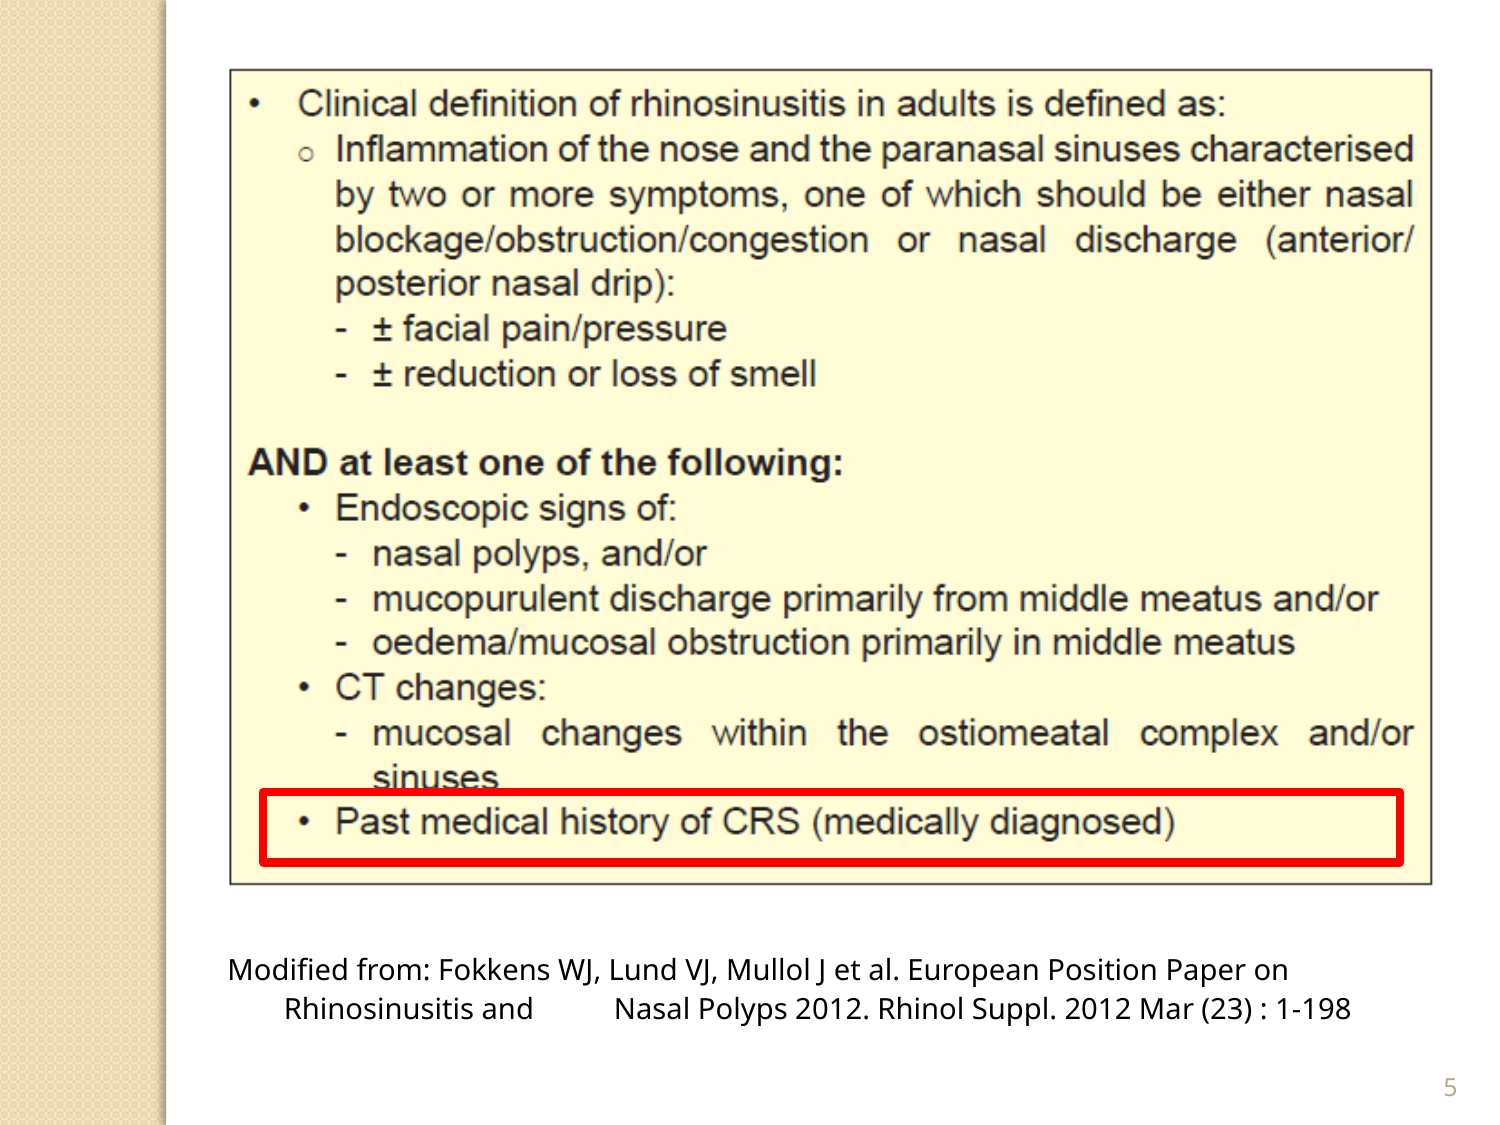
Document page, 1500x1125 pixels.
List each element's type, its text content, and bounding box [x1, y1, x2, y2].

slide_number 5 [1413, 1034, 1488, 1113]
picture [228, 63, 1438, 889]
text_box Modified from: Fokkens WJ, Lund VJ, Mullol J et al. European Position Paper on Rhinosinusitis and Nasal Polyps 2012. Rhinol Suppl. 2012 Mar (23) : 1-198 [212, 940, 1438, 1050]
